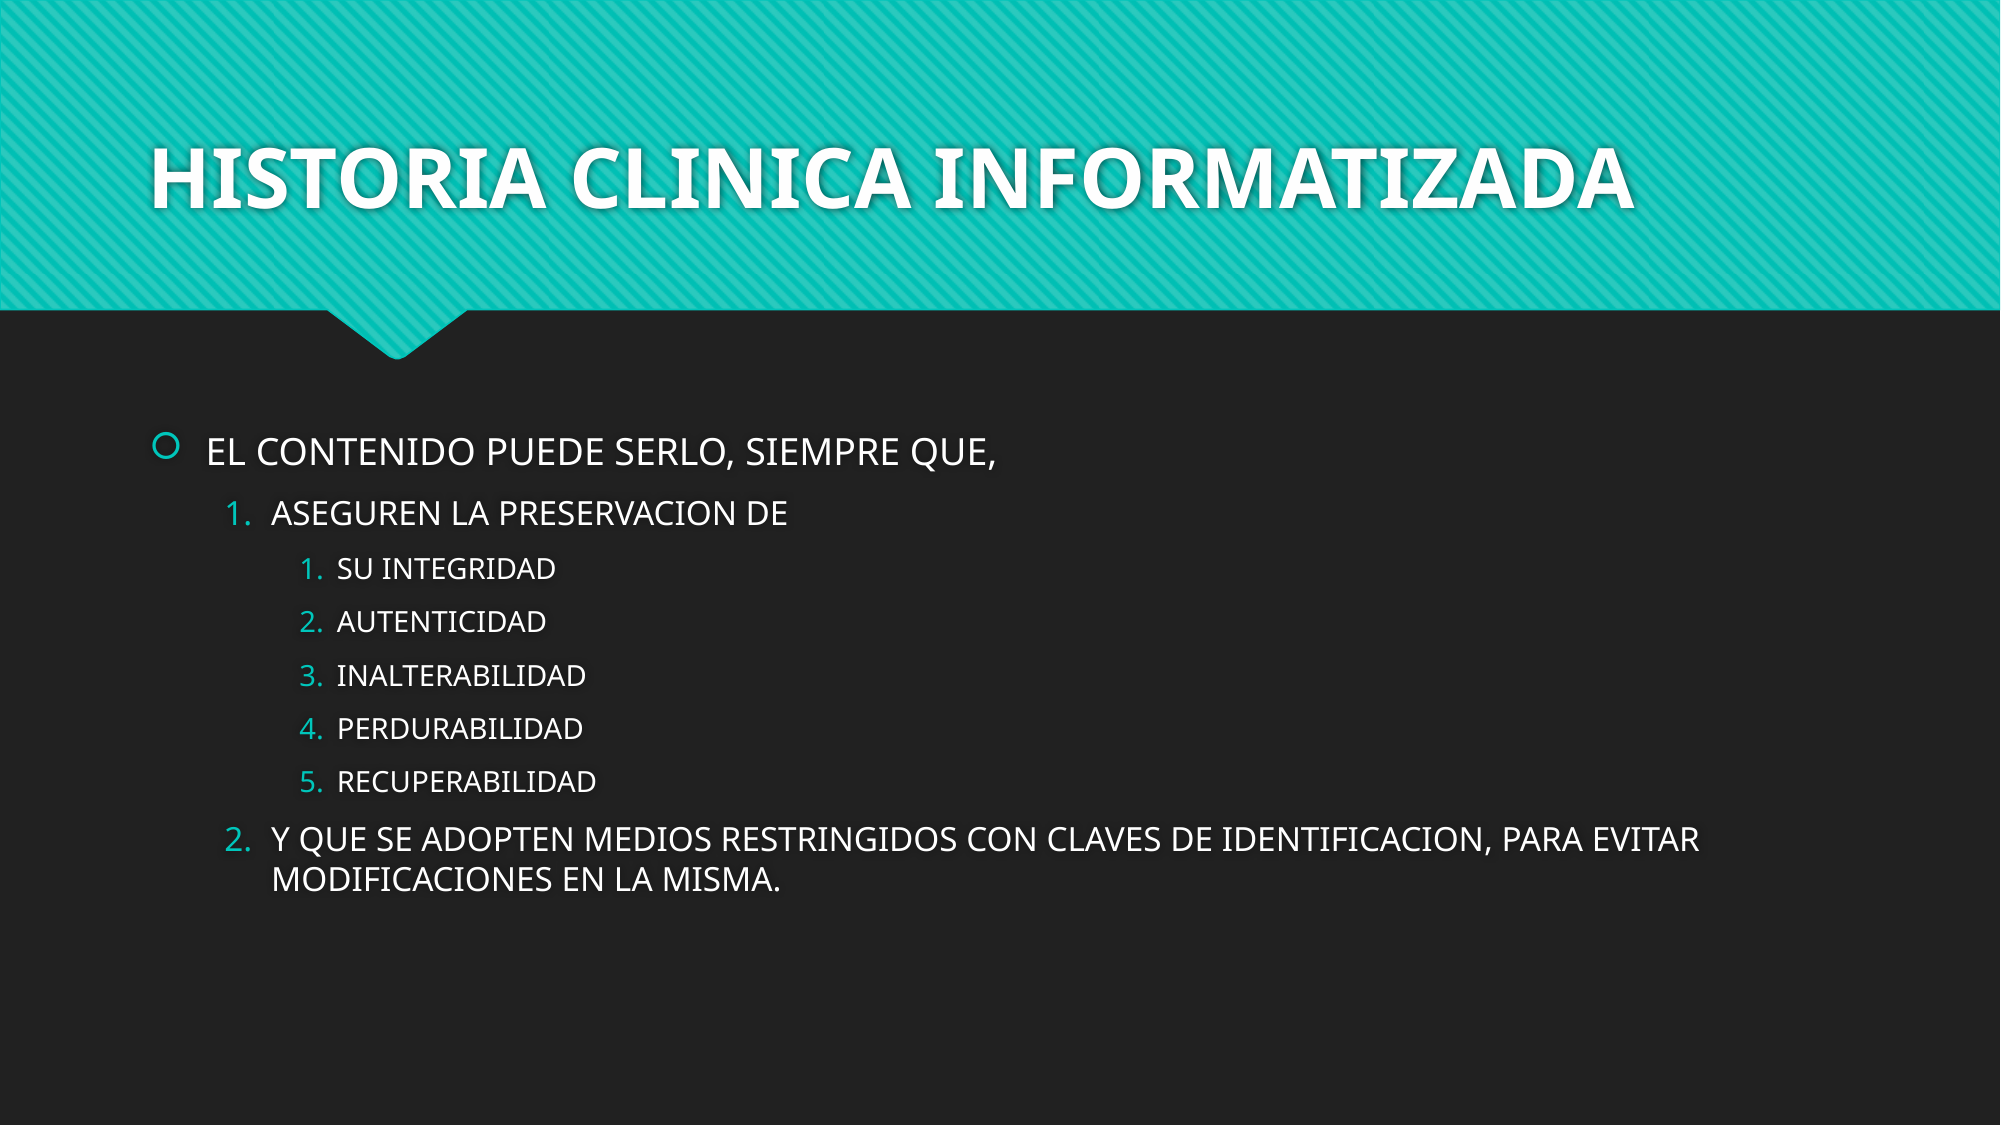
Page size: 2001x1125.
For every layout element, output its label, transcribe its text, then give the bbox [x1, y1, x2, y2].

title HISTORIA CLINICA INFORMATIZADA [132, 73, 1868, 233]
list EL CONTENIDO PUEDE SERLO, SIEMPRE QUE, ASEGUREN LA PRESERVACION DE SU INTEGRIDAD AUTENTICIDAD INALTERABILIDAD PERDURABILIDAD RECUPERABILIDAD Y QUE SE ADOPTEN MEDIOS RESTRINGIDOS CON CLAVES DE IDENTIFICACION, PARA EVITAR MODIFICACIONES EN LA MISMA. [134, 364, 1866, 962]
